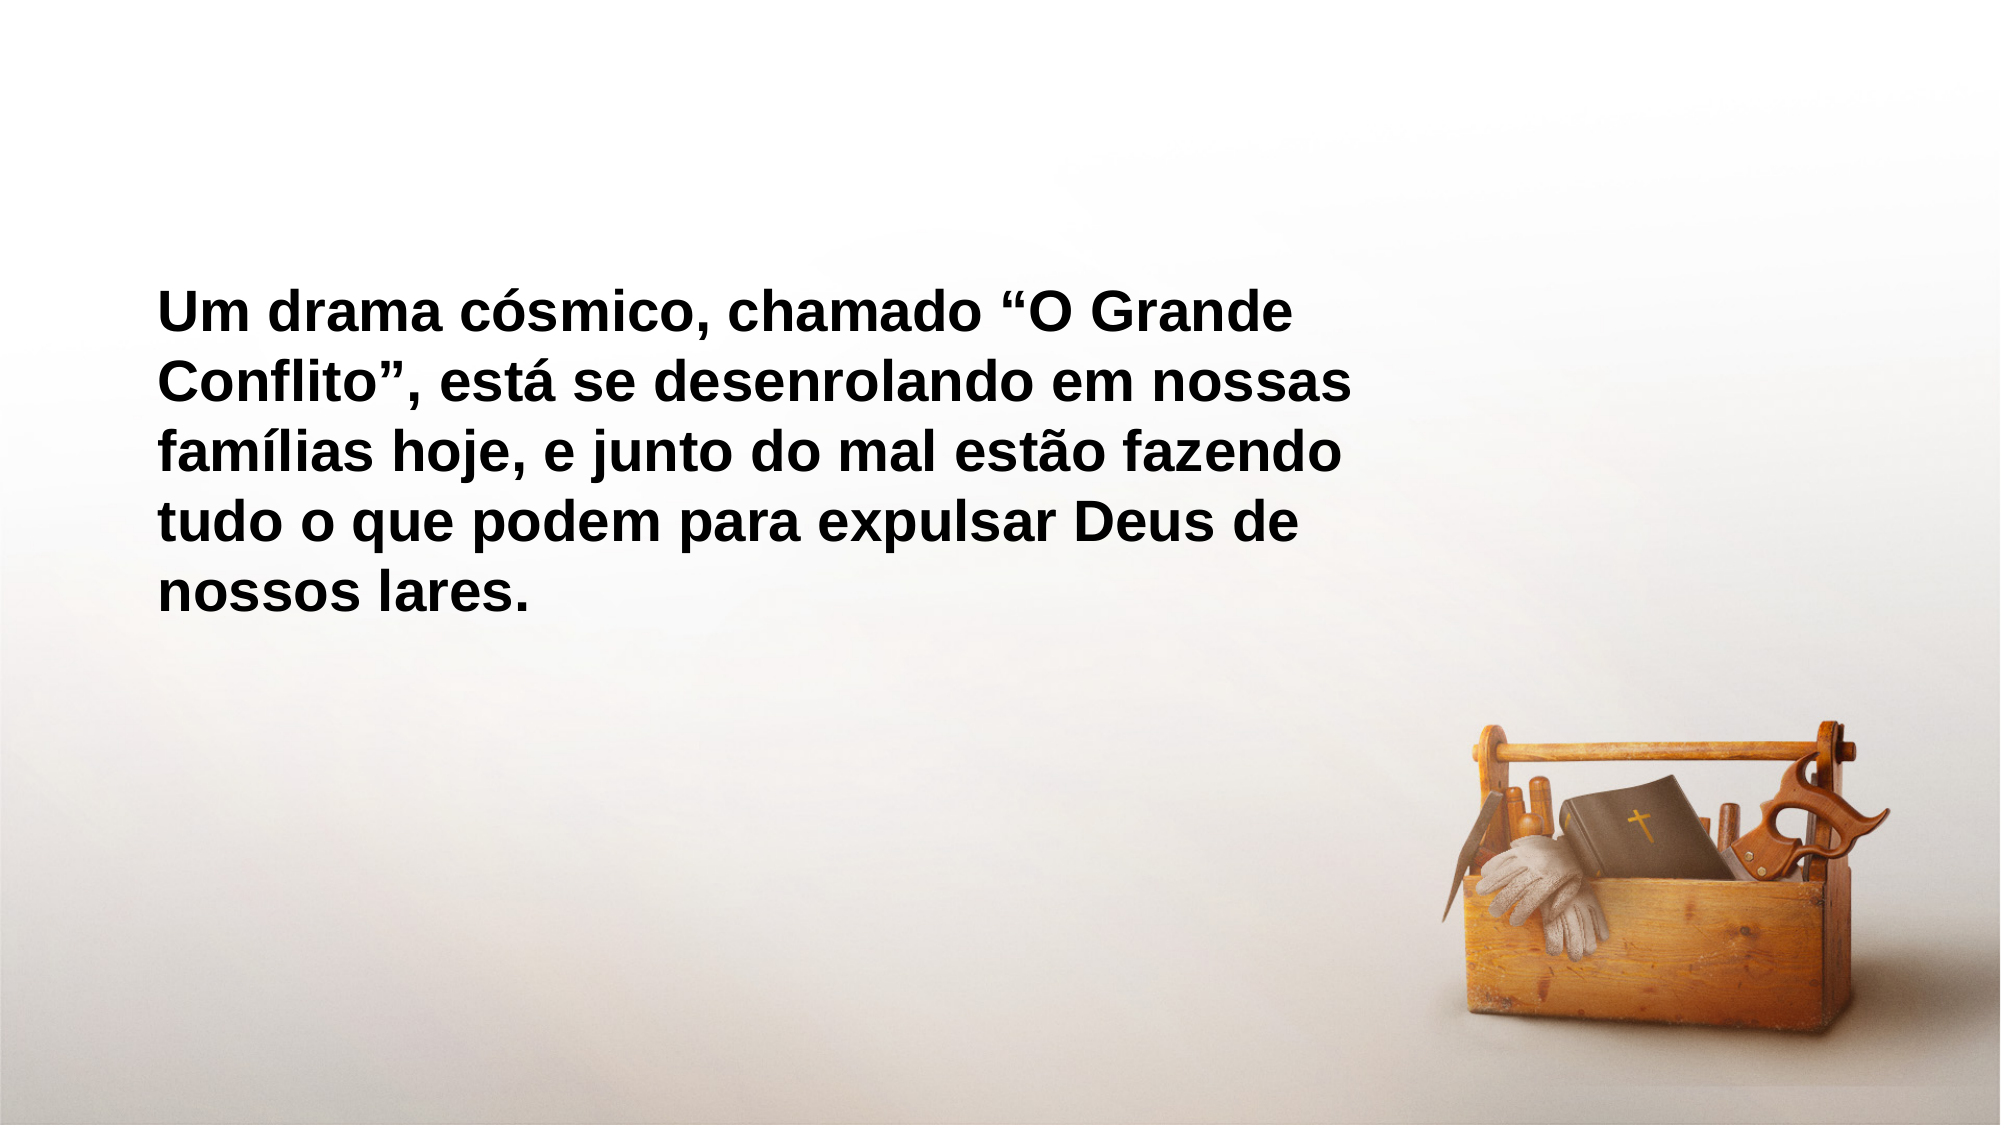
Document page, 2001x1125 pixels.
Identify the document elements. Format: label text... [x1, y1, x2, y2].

text_box Um drama cósmico, chamado “O Grande Conflito”, está se desenrolando em nossas famílias hoje, e junto do mal estão fazendo tudo o que podem para expulsar Deus de nossos lares. [143, 266, 1376, 631]
picture [0, 0, 2001, 1125]
